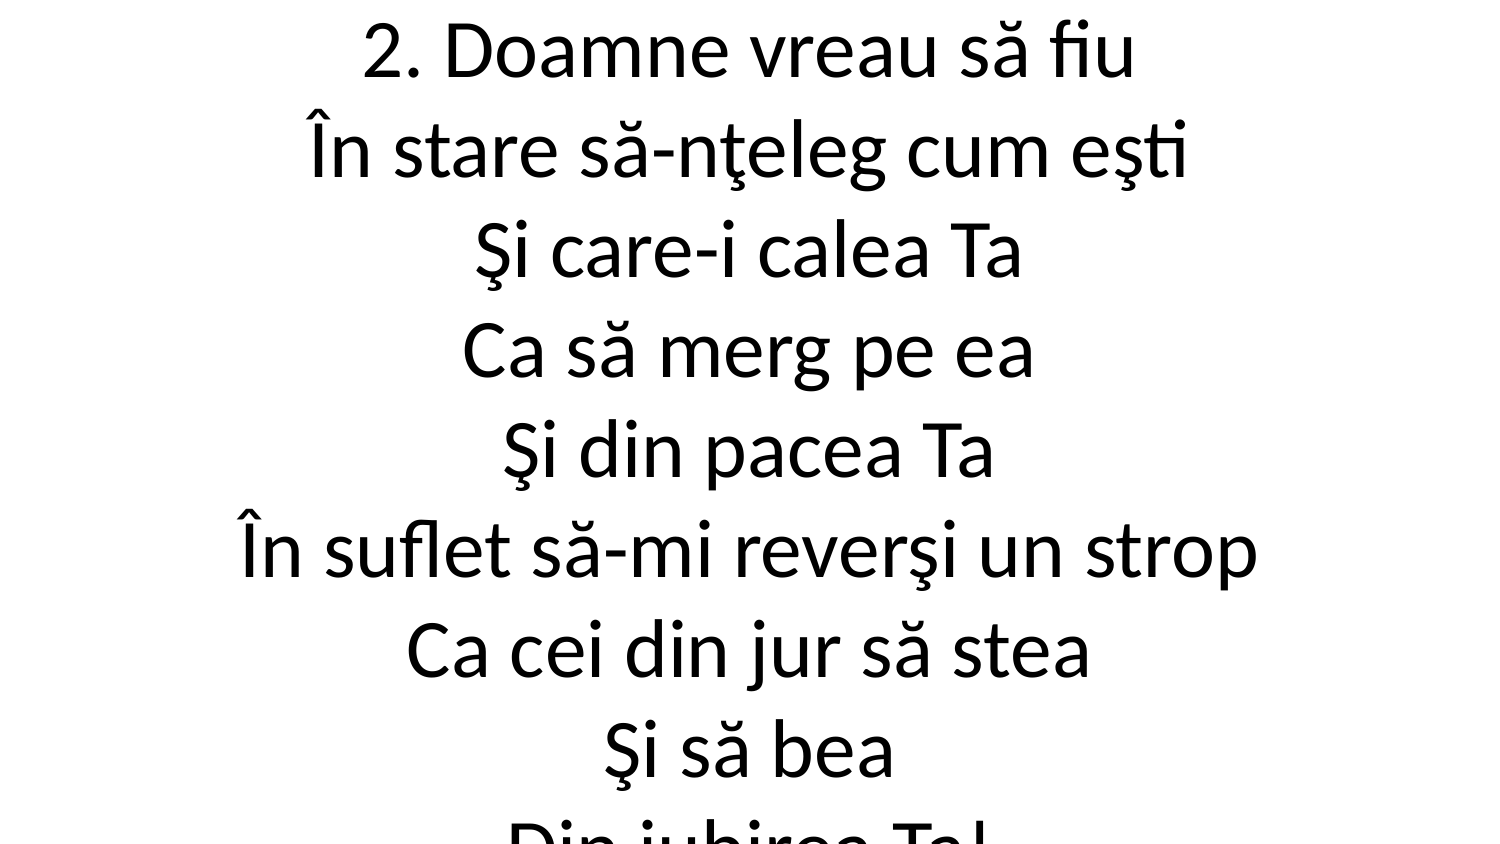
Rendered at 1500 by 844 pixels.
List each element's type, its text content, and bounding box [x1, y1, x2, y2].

text_box 2. Doamne vreau să fiu În stare să-nţeleg cum eşti Şi care-i calea Ta Ca să merg pe ea Şi din pacea Ta În suflet să-mi reverşi un strop Ca cei din jur să stea Şi să bea Din iubirea Ta! [224, 0, 1275, 844]
